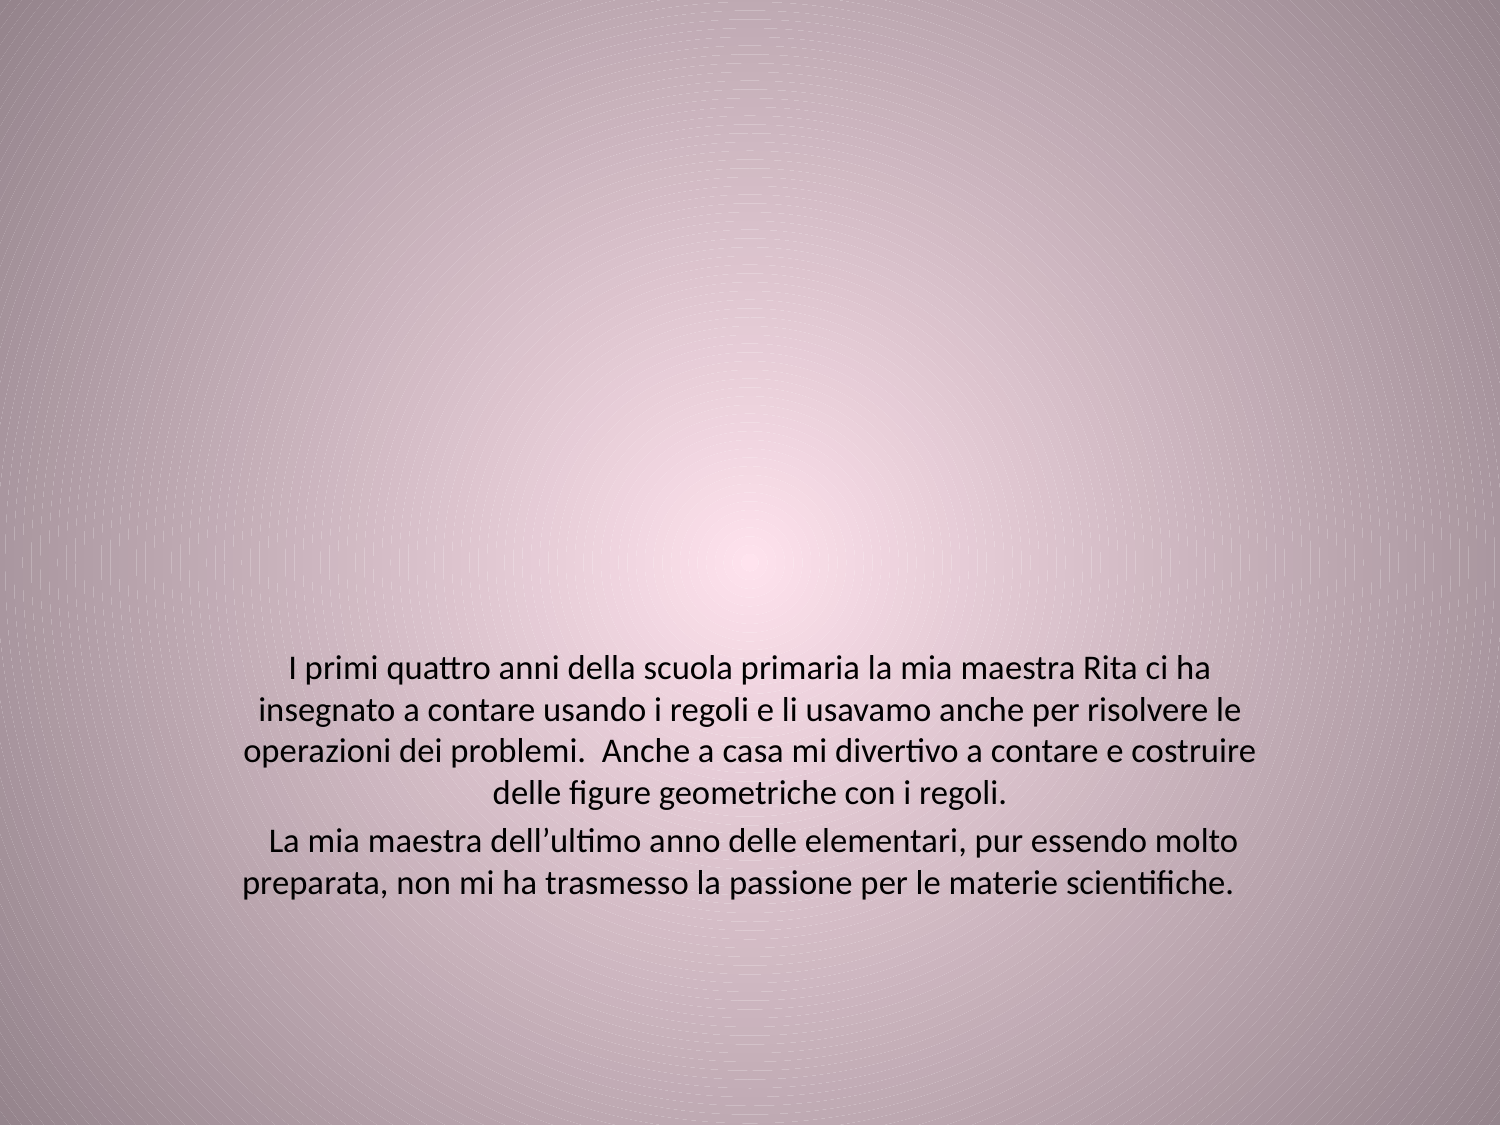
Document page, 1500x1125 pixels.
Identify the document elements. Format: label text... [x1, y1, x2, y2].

subtitle I primi quattro anni della scuola primaria la mia maestra Rita ci ha insegnato a contare usando i regoli e li usavamo anche per risolvere le operazioni dei problemi. Anche a casa mi divertivo a contare e costruire delle figure geometriche con i regoli. La mia maestra dell’ultimo anno delle elementari, pur essendo molto preparata, non mi ha trasmesso la passione per le materie scientifiche. [225, 637, 1275, 925]
